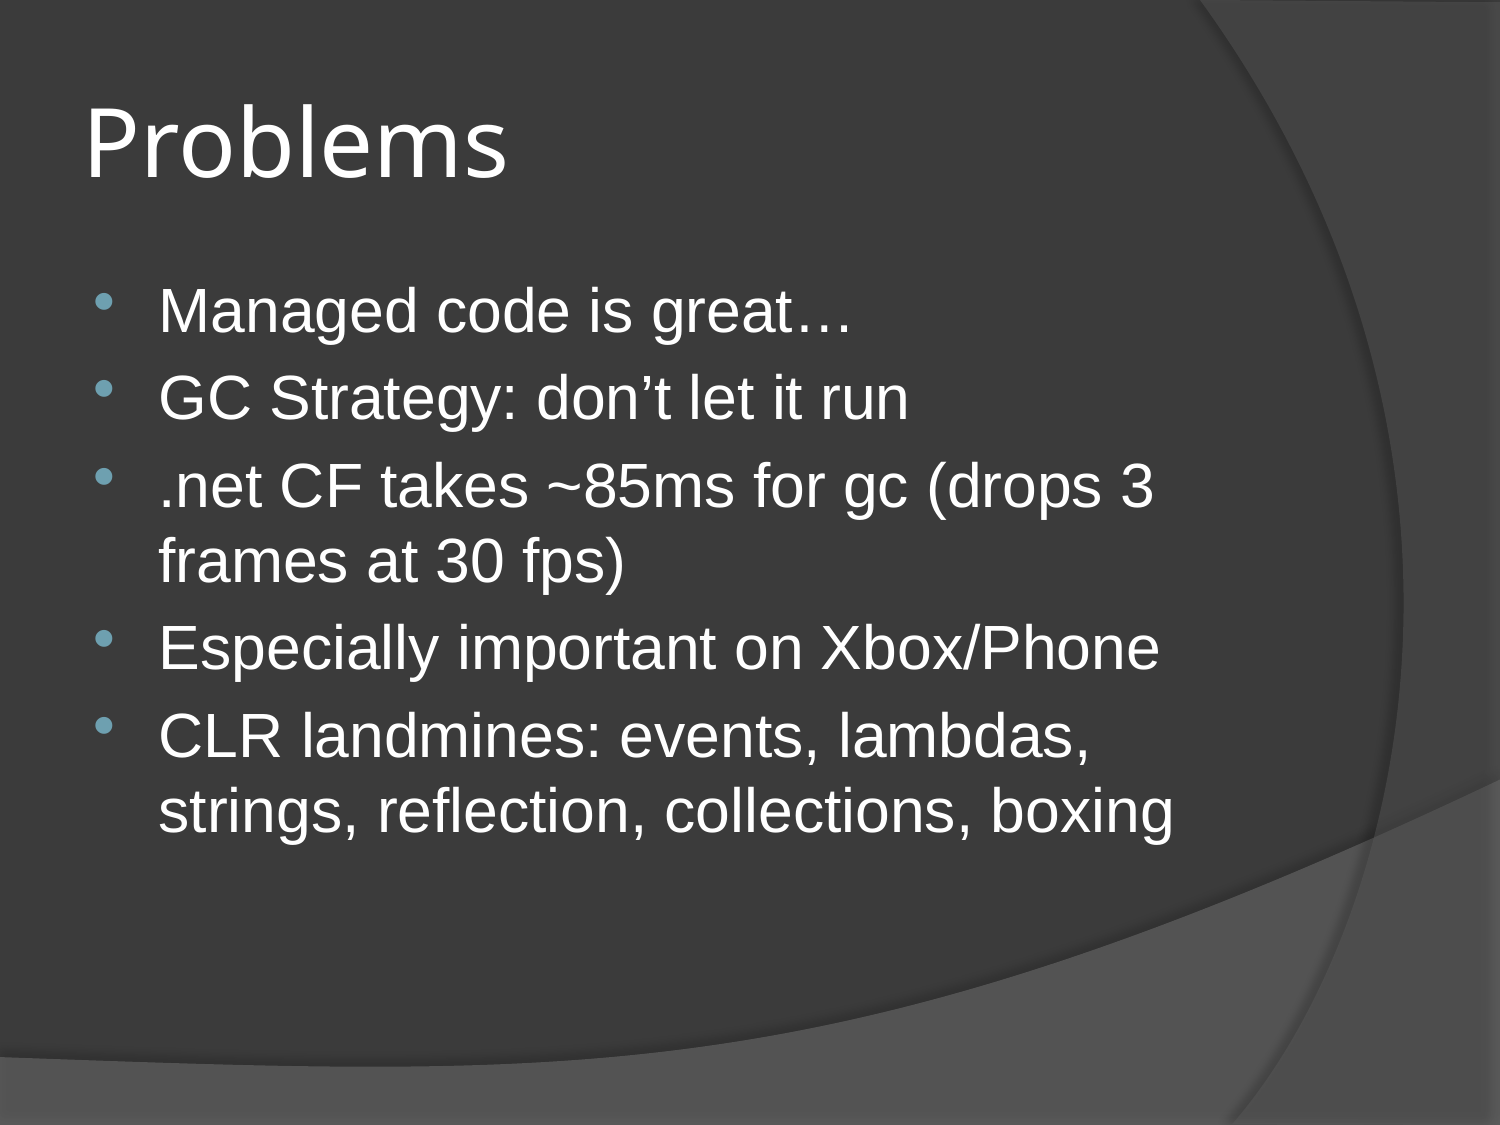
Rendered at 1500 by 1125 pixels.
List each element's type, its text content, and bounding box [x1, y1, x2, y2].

list Managed code is great… GC Strategy: don’t let it run .net CF takes ~85ms for gc (drops 3 frames at 30 fps) Especially important on Xbox/Phone CLR landmines: events, lambdas, strings, reflection, collections, boxing [75, 262, 1300, 1005]
title Problems [75, 45, 1300, 233]
